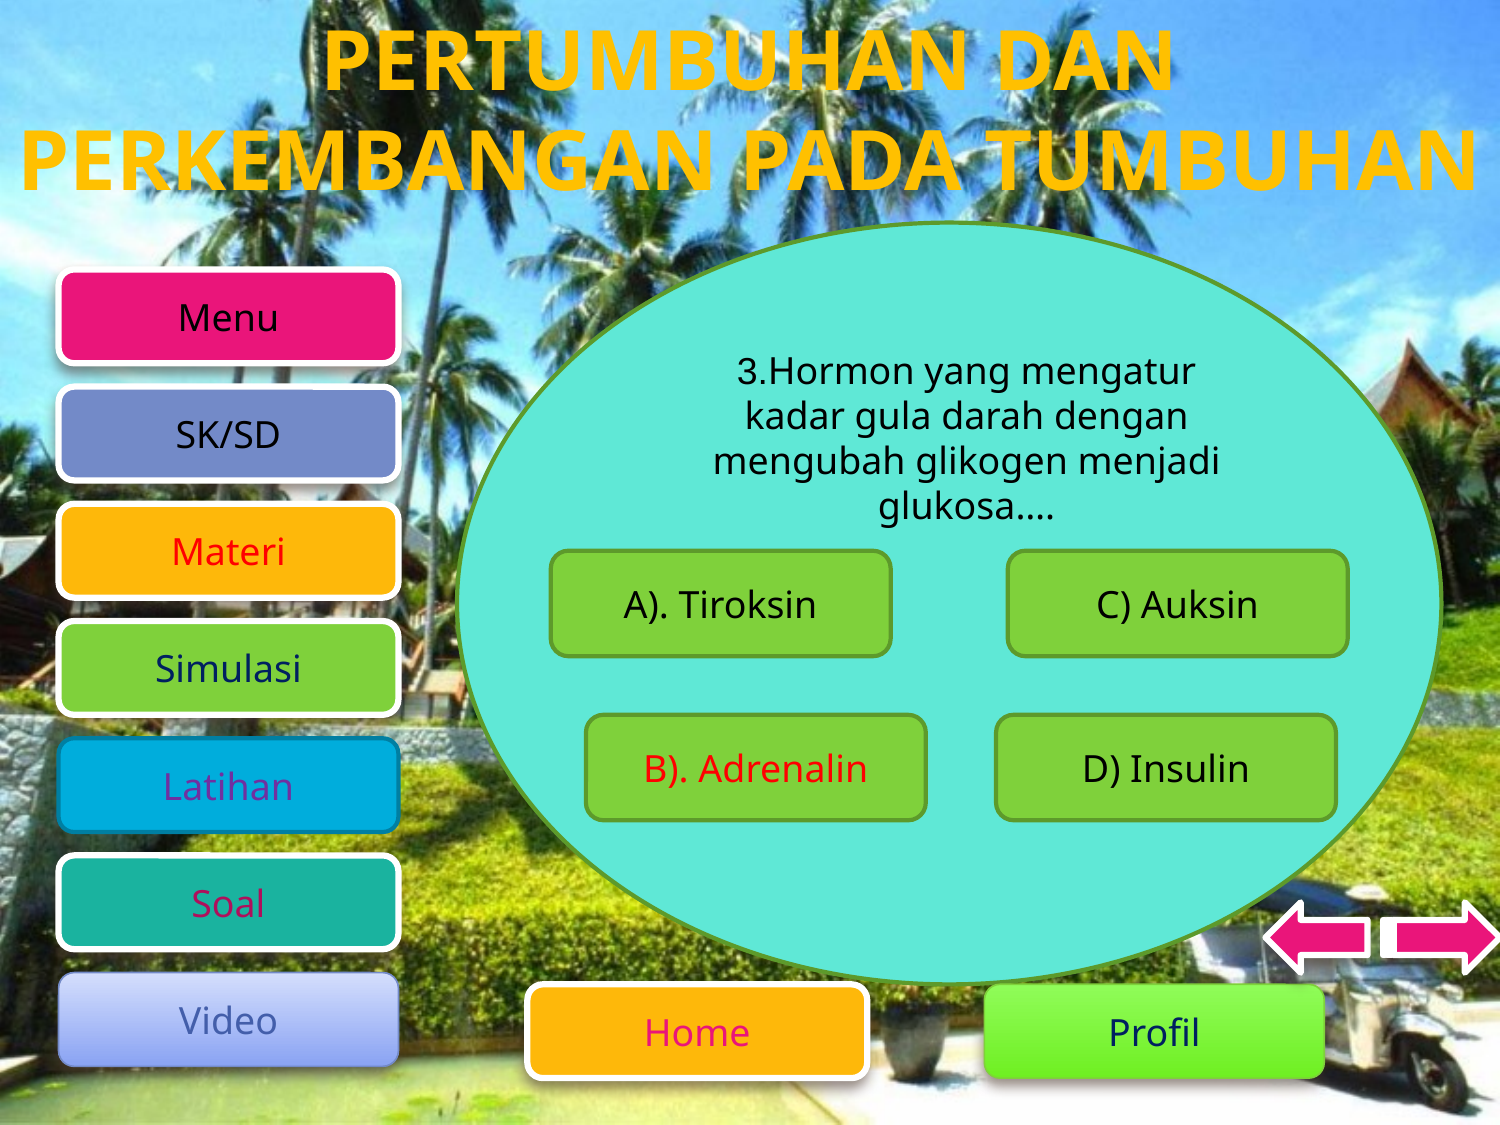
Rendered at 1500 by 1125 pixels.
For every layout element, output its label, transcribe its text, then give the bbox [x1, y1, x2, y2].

text_box D) Insulin [993, 712, 1339, 823]
text_box C) Auksin [1005, 548, 1350, 659]
text_box A). Tiroksin [548, 548, 893, 659]
text_box [1380, 899, 1500, 976]
text_box 3.Hormon yang mengatur kadar gula darah dengan mengubah glikogen menjadi glukosa…. [667, 339, 1266, 535]
picture [0, 0, 1500, 1125]
text_box [1262, 899, 1371, 976]
text_box B). Adrenalin [583, 712, 928, 823]
